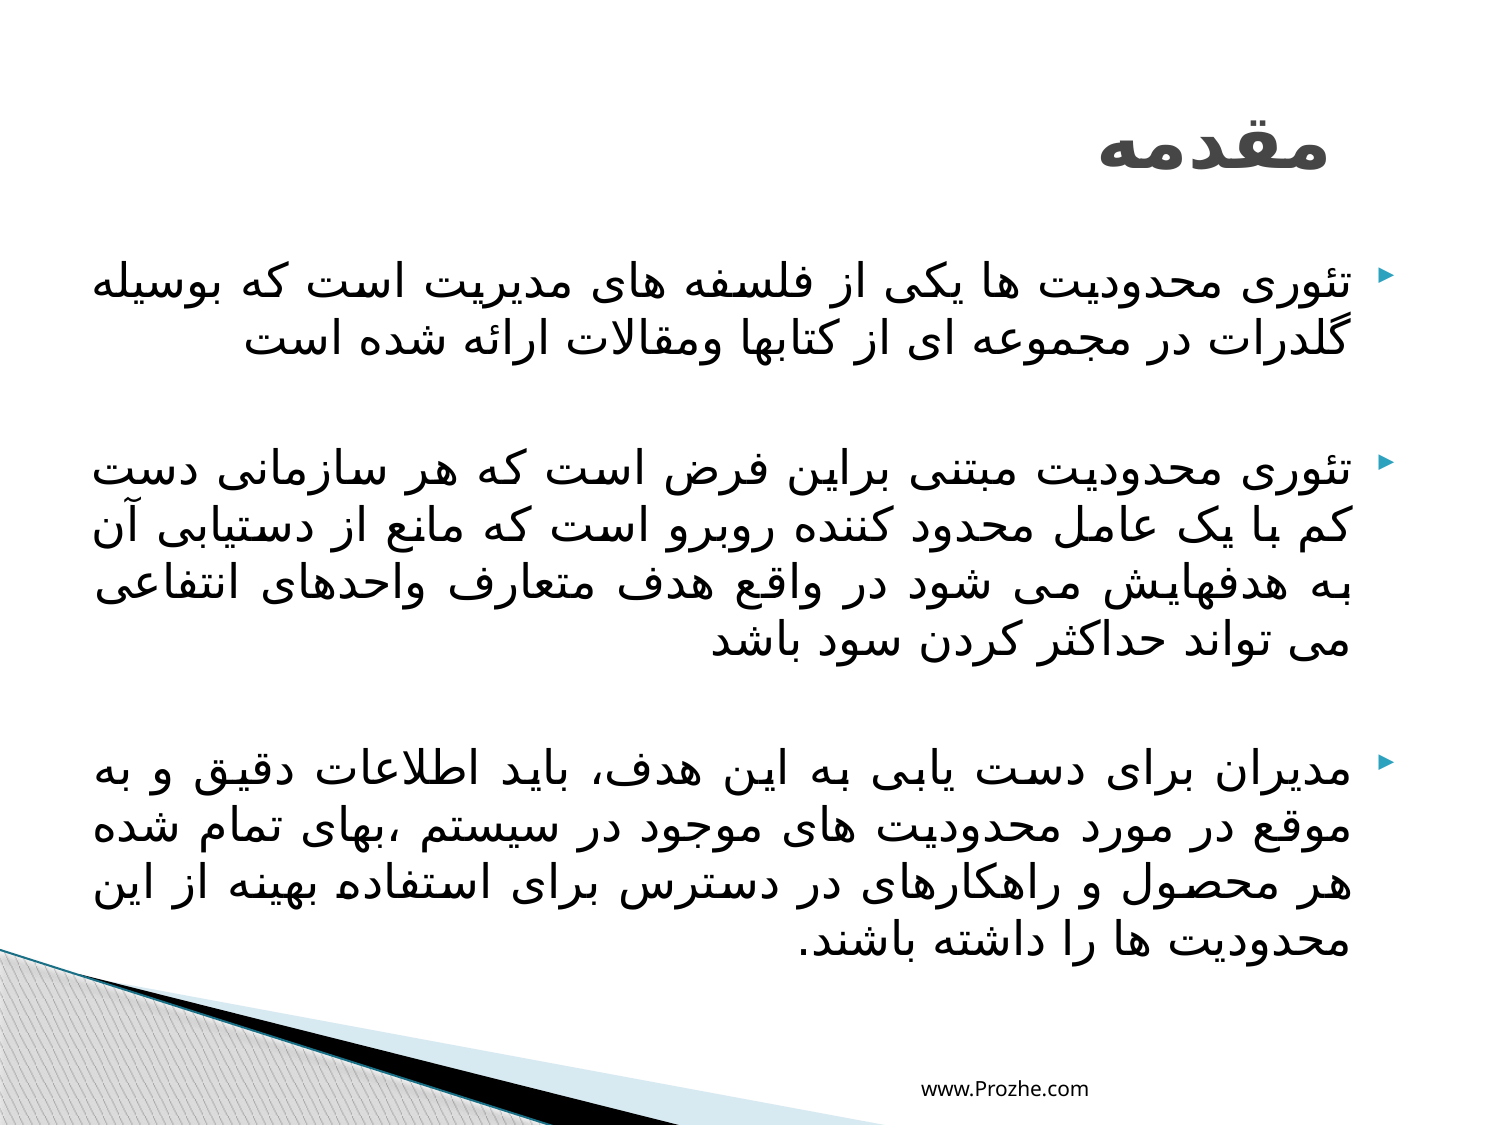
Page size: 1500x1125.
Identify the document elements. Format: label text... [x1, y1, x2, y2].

footer www.Prozhe.com [718, 1051, 1105, 1112]
list تئوری محدودیت ها یکی از فلسفه های مدیریت است که بوسیله گلدرات در مجموعه ای از کتابها ومقالات ارائه شده است تئوری محدودیت مبتنی براین فرض است که هر سازمانی دست کم با یک عامل محدود کننده روبرو است که مانع از دستیابی آن به هدفهایش می شود در واقع هدف متعارف واحدهای انتفاعی می تواند حداکثر کردن سود باشد مدیران برای دست یابی به این هدف، باید اطلاعات دقیق و به موقع در مورد محدودیت های موجود در سیستم ،بهای تمام شده هر محصول و راهکارهای در دسترس برای استفاده بهینه از این محدودیت ها را داشته باشند. [75, 243, 1425, 986]
title مقدمه [75, 45, 1425, 233]
